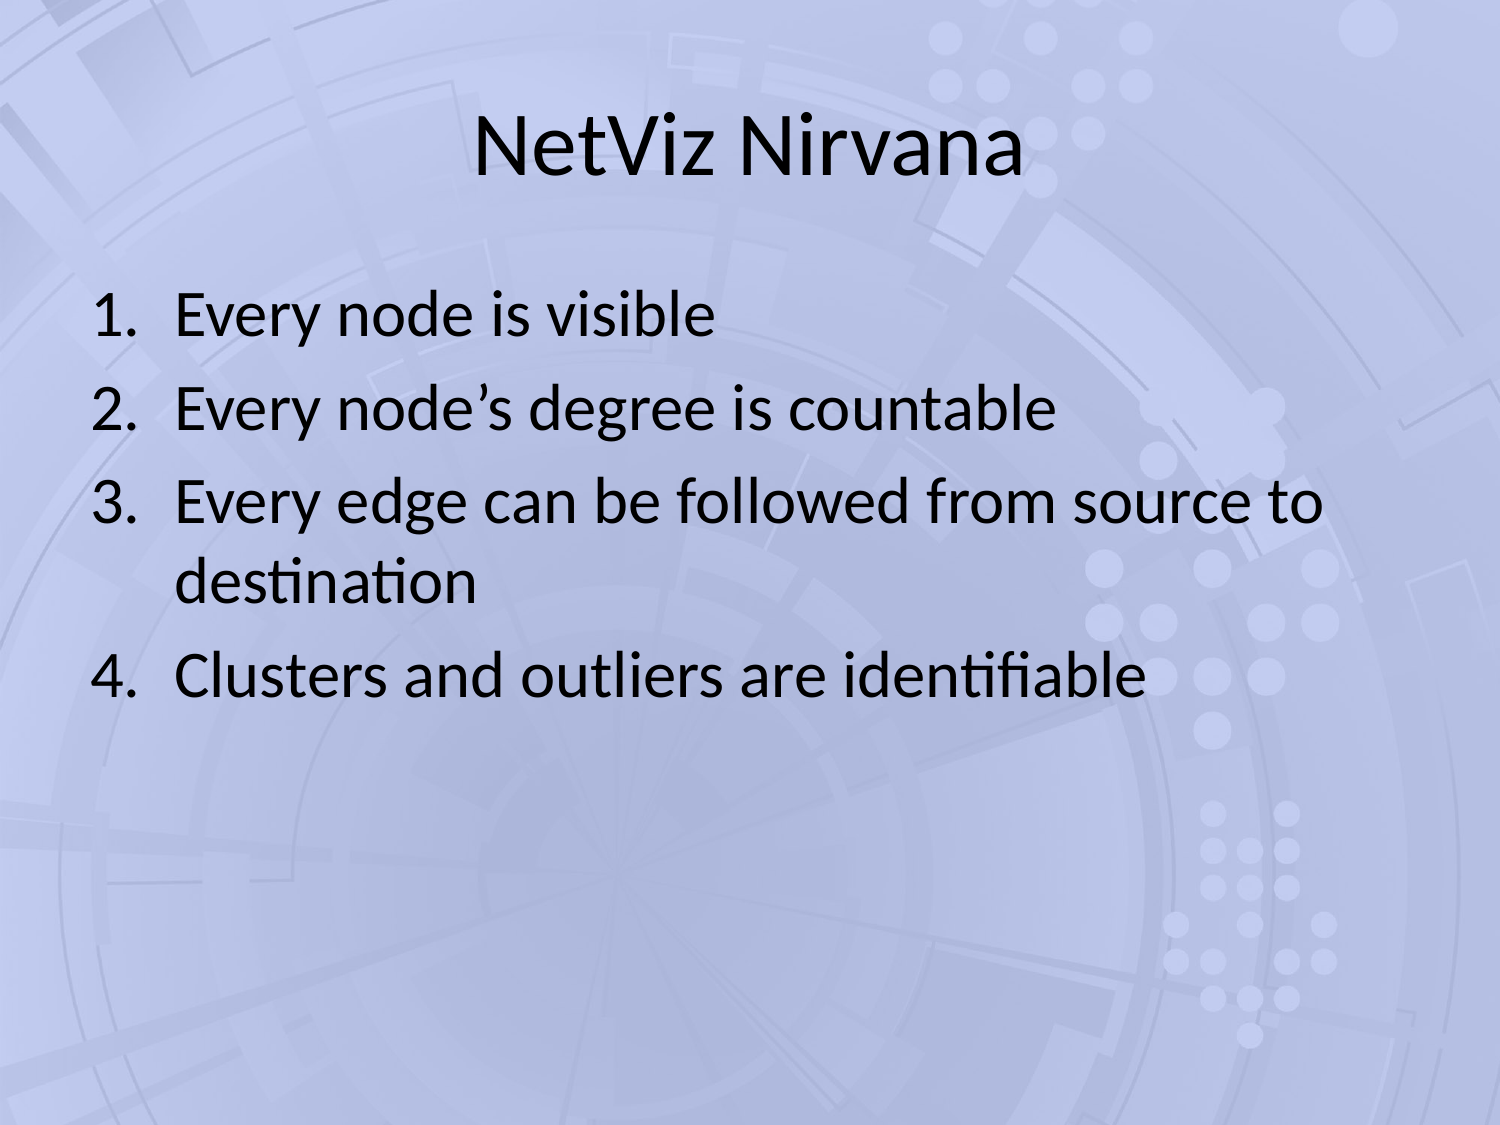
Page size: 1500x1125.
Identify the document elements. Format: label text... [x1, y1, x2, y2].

picture [0, 0, 1500, 1125]
list Every node is visible Every node’s degree is countable Every edge can be followed from source to destination Clusters and outliers are identifiable [75, 262, 1425, 1005]
title NetViz Nirvana [75, 45, 1425, 233]
